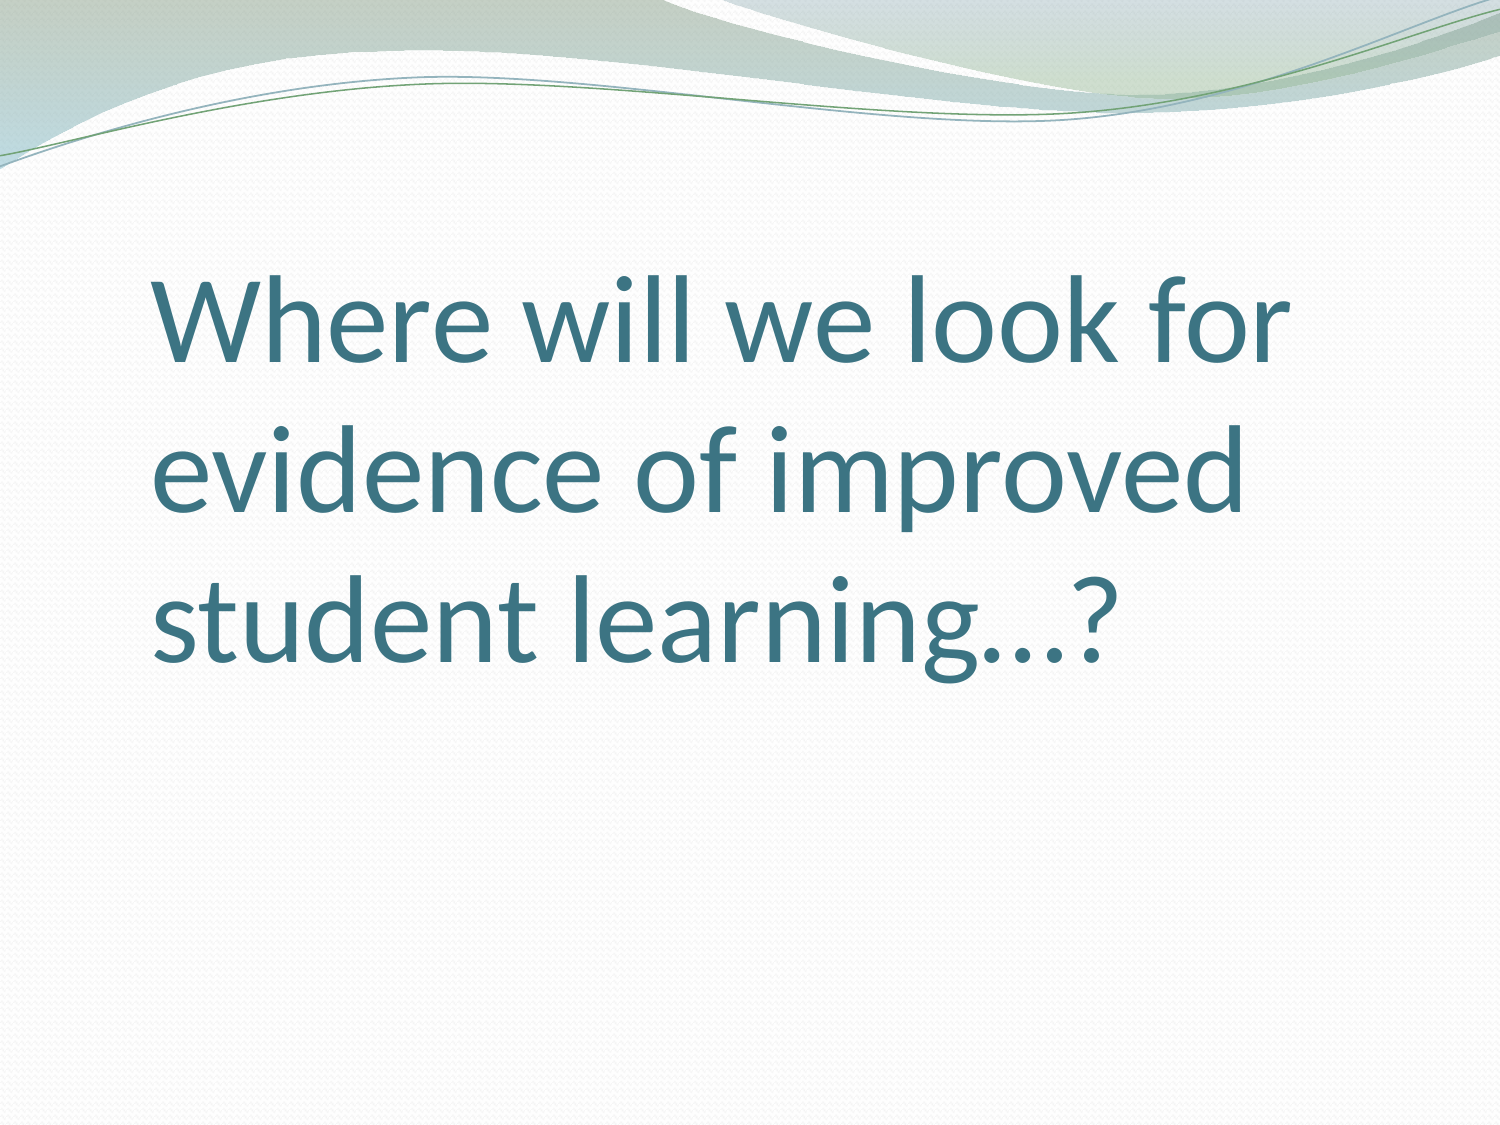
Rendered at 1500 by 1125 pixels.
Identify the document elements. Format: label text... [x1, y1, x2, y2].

title Where will we look for evidence of improved student learning…? [150, 500, 1500, 688]
